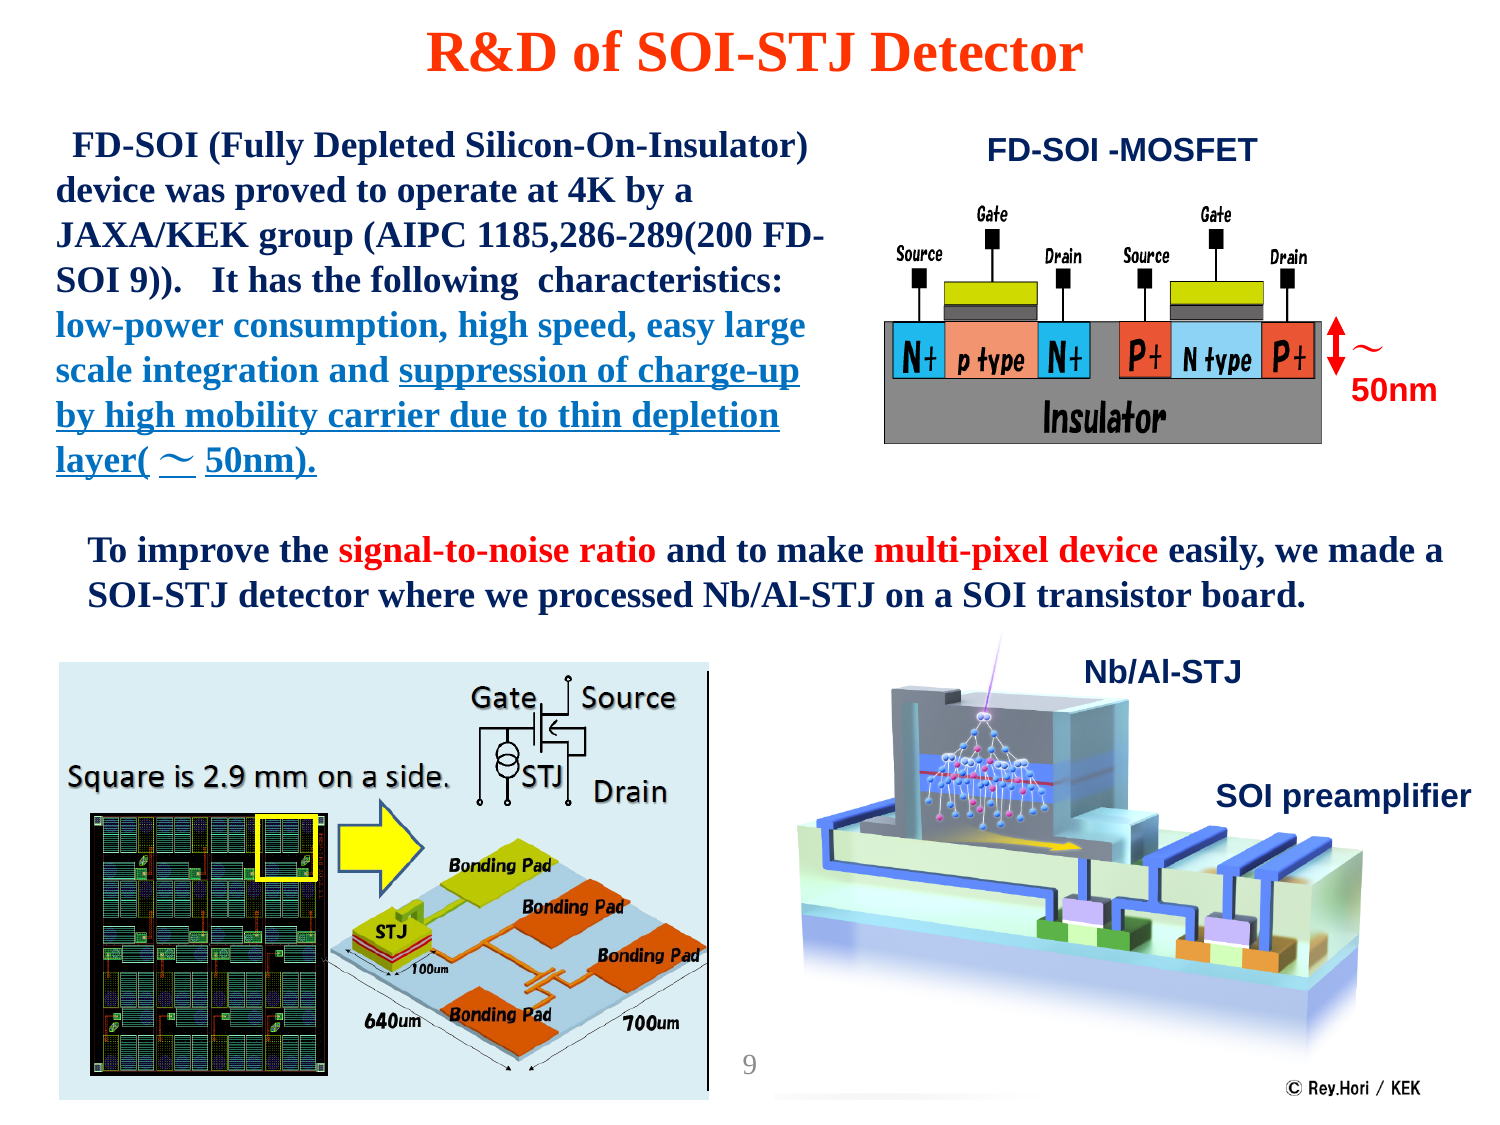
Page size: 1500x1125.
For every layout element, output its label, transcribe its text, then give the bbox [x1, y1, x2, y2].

text_box FD-SOI -MOSFET [971, 121, 1285, 176]
picture [883, 204, 1322, 444]
text_box ～50nm [1336, 320, 1484, 416]
text_box To improve the signal-to-noise ratio and to make multi-pixel device easily, we made a SOI-STJ detector where we processed Nb/Al-STJ on a SOI transistor board. [72, 517, 1471, 623]
text_box FD-SOI (Fully Depleted Silicon-On-Insulator) device was proved to operate at 4K by a JAXA/KEK group (AIPC 1185,286-289(200 FD-SOI 9)). It has the following characteristics: low-power consumption, high speed, easy large scale integration and suppression of charge-up by high mobility carrier due to thin depletion layer(～50nm). [40, 112, 850, 488]
text_box SOI preamplifier [1427, 766, 1495, 822]
text_box R&D of SOI-STJ Detector [334, 1, 1177, 91]
picture [59, 662, 709, 1100]
slide_number 9 [709, 1025, 774, 1100]
picture [774, 613, 1427, 1100]
